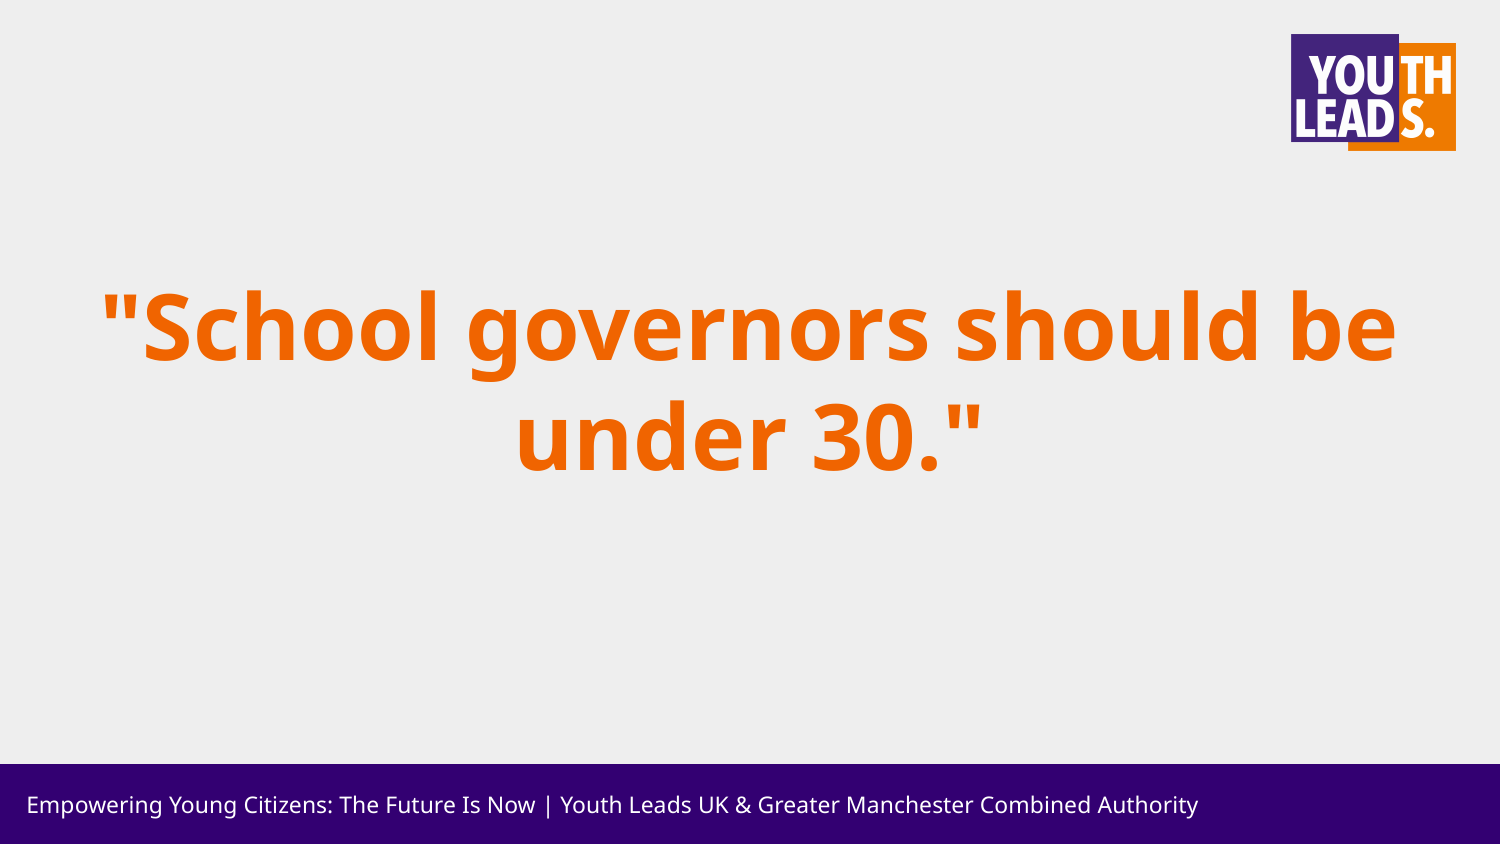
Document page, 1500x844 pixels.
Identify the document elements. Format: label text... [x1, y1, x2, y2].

title "School governors should be under 30." [51, 181, 1449, 504]
picture [1291, 34, 1456, 151]
